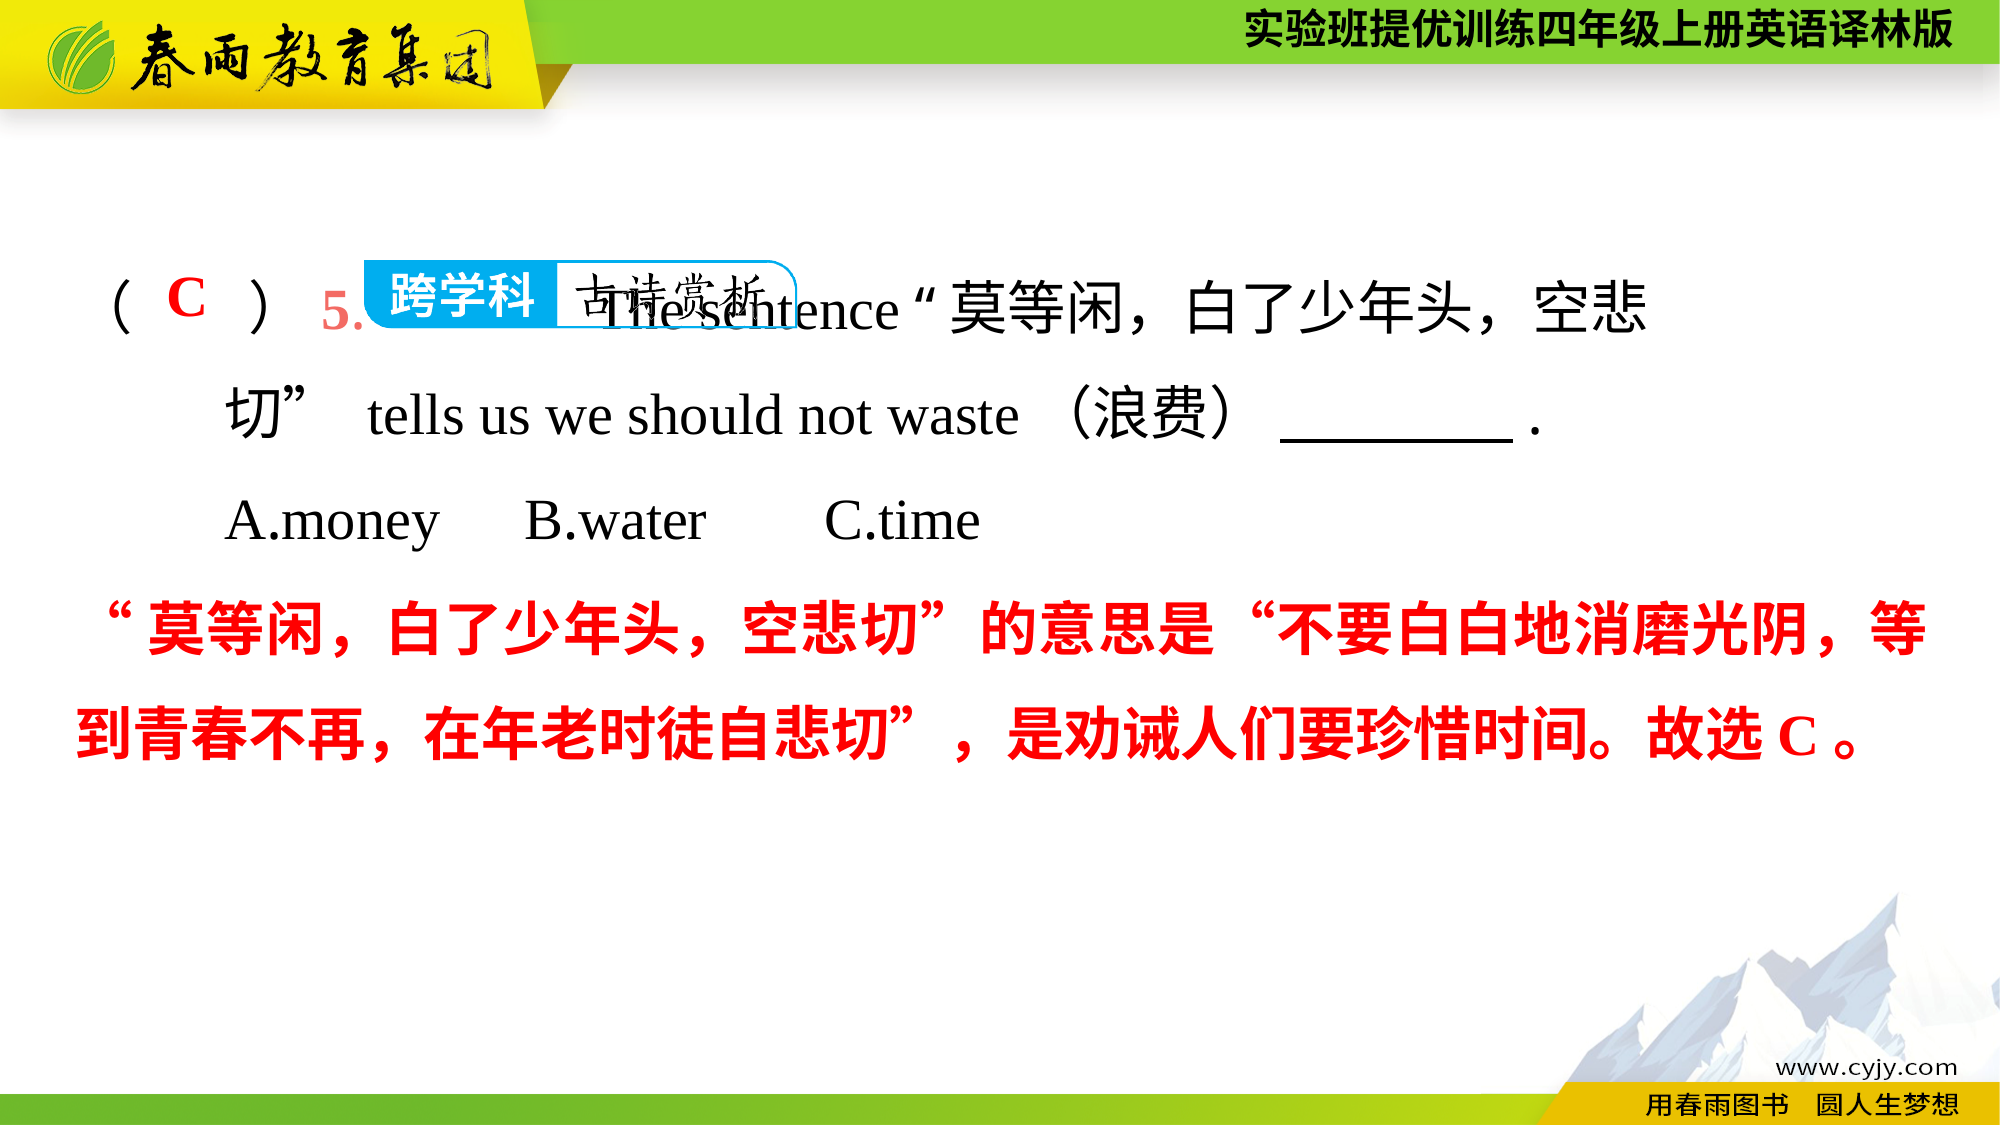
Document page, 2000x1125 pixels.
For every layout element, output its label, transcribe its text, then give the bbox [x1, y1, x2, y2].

picture [0, 0, 2000, 1125]
text_box C [151, 250, 224, 336]
list （ ）5. The sentence “莫等闲，白了少年头，空悲 切” tells us we should not waste（浪费） . A.money B.water C.time [59, 228, 1944, 549]
text_box “莫等闲，白了少年头，空悲切”的意思是“不要白白地消磨光阴，等到青春不再，在年老时徒自悲切”，是劝诫人们要珍惜时间。故选C。 [59, 549, 1944, 775]
